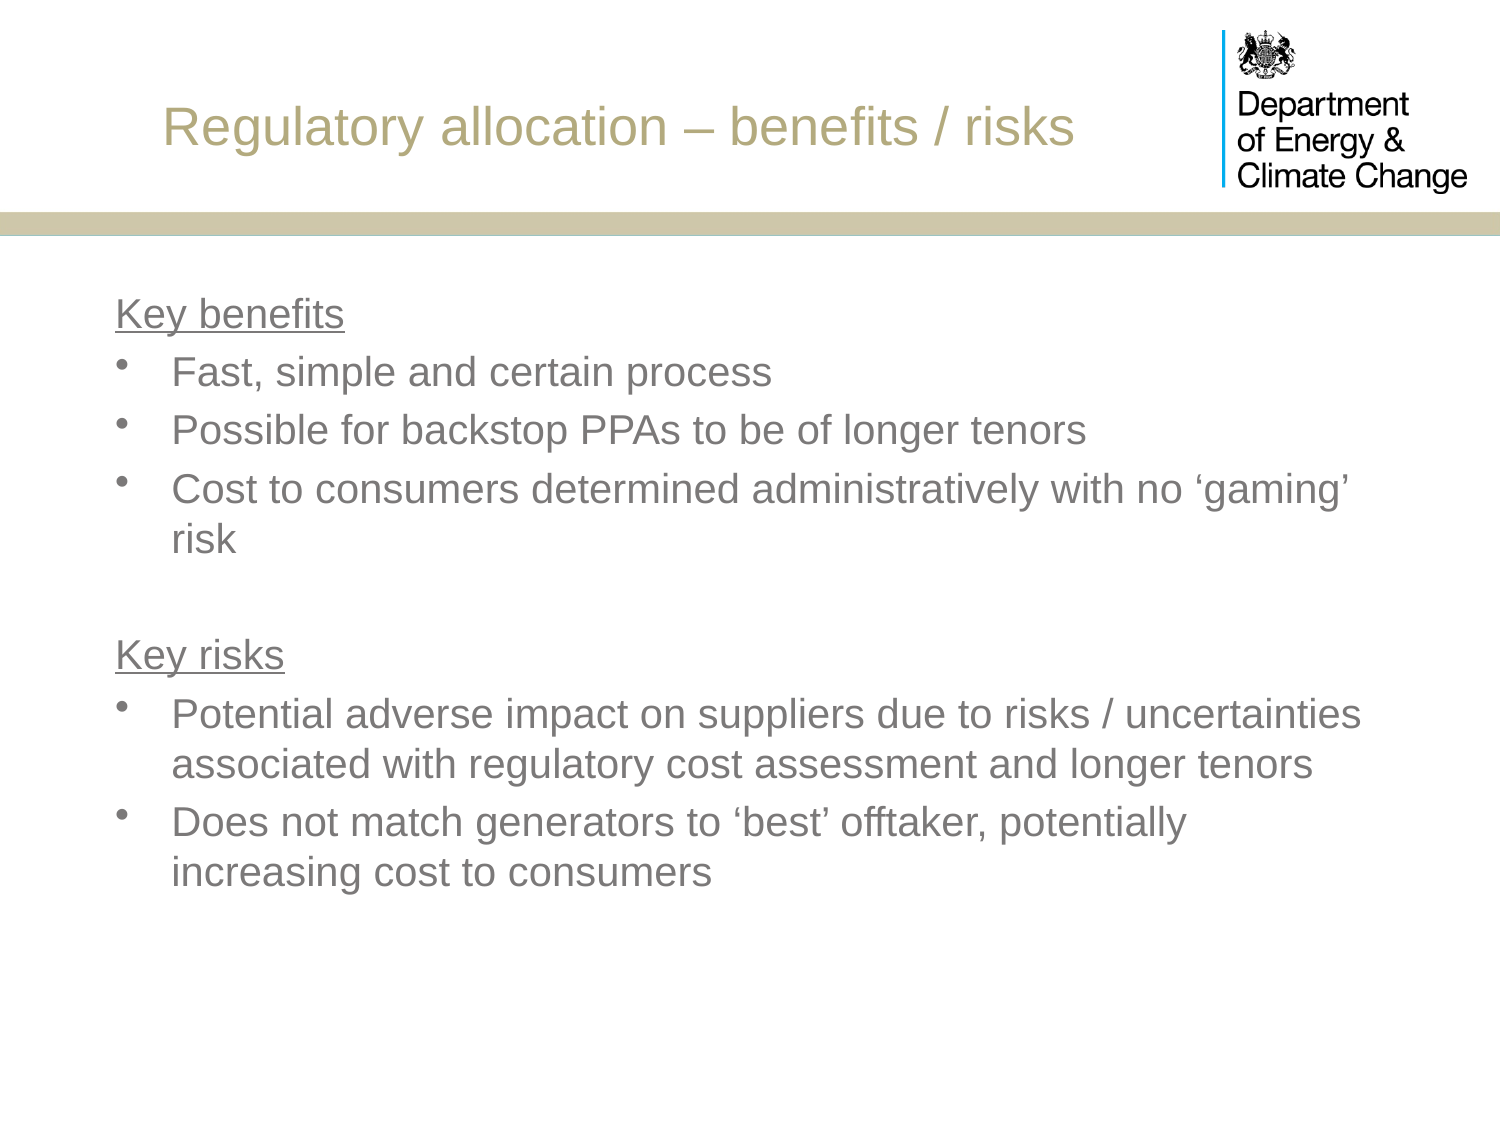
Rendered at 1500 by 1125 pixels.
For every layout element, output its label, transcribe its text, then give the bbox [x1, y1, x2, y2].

list Key benefits Fast, simple and certain process Possible for backstop PPAs to be of longer tenors Cost to consumers determined administratively with no ‘gaming’ risk Key risks Potential adverse impact on suppliers due to risks / uncertainties associated with regulatory cost assessment and longer tenors Does not match generators to ‘best’ offtaker, potentially increasing cost to consumers [100, 278, 1389, 1036]
title Regulatory allocation – benefits / risks [147, 83, 1164, 167]
picture [0, 208, 1500, 236]
picture [1222, 30, 1467, 194]
